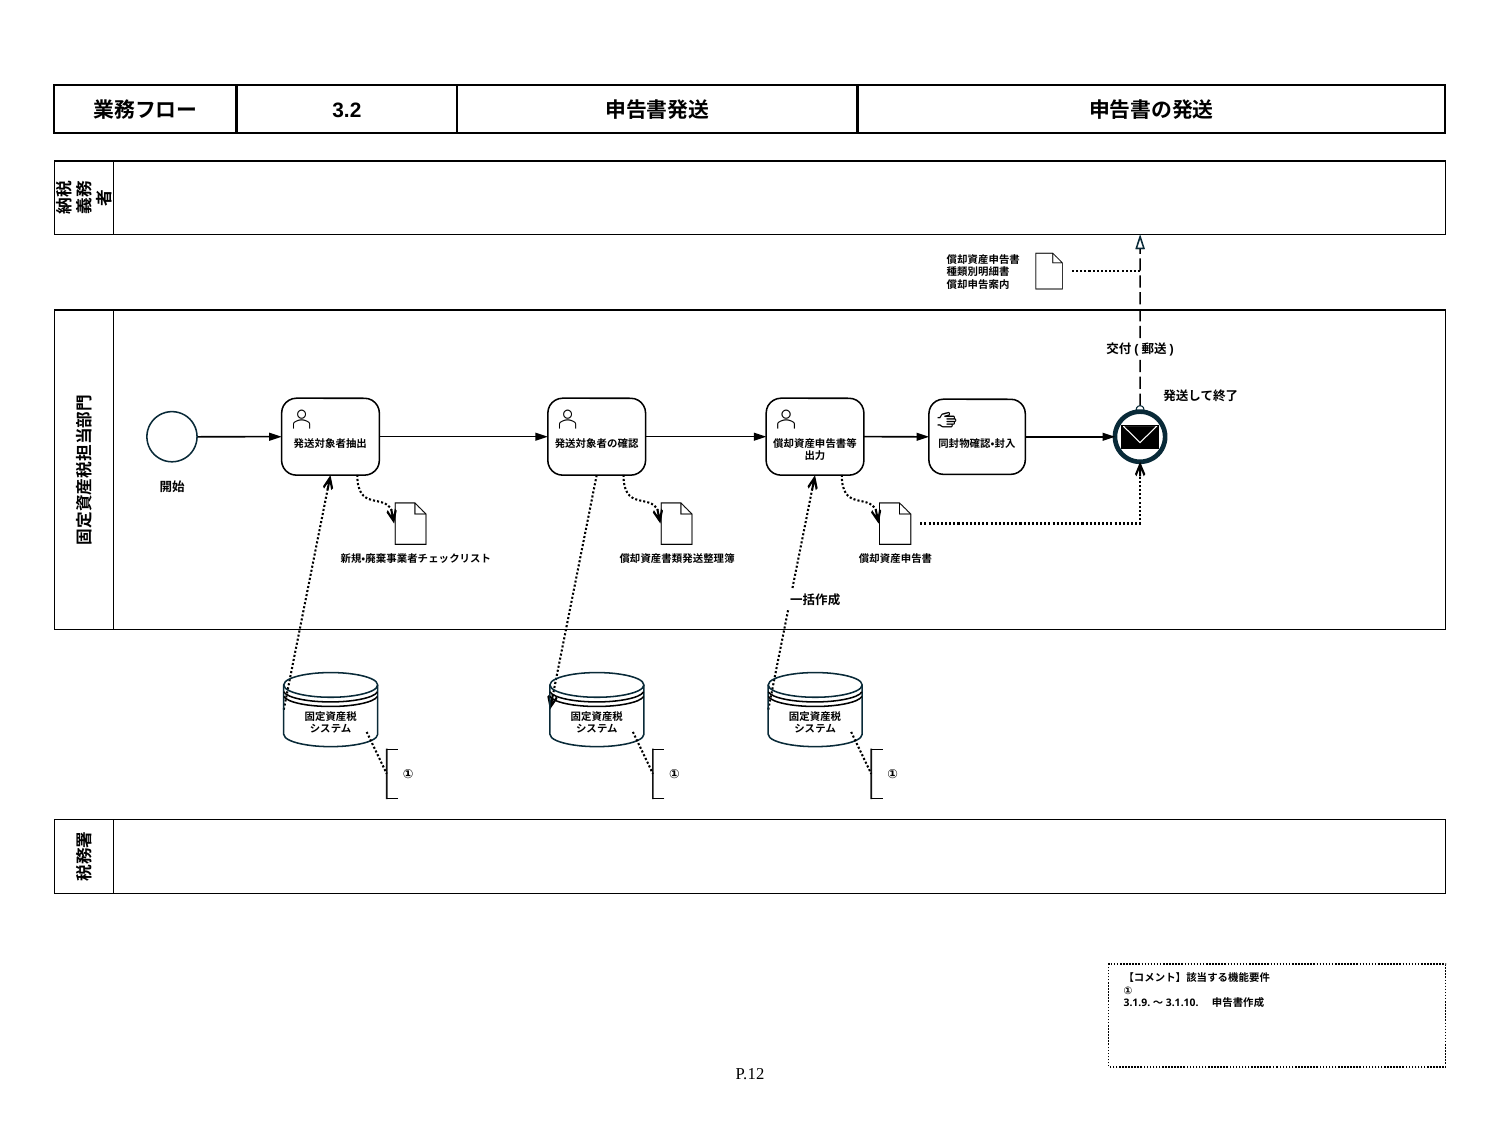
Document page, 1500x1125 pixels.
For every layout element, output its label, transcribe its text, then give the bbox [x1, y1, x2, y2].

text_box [53, 84, 1447, 134]
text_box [1051, 320, 1229, 330]
slide_number P.12 [581, 1042, 919, 1103]
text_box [547, 397, 647, 476]
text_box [356, 474, 468, 592]
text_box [632, 731, 757, 800]
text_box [841, 474, 948, 592]
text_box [928, 398, 1026, 475]
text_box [53, 309, 1447, 631]
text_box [931, 247, 1141, 296]
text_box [53, 160, 1447, 236]
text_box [549, 672, 645, 748]
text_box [282, 672, 379, 748]
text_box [765, 397, 865, 476]
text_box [1114, 411, 1166, 463]
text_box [919, 461, 1141, 525]
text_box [767, 672, 863, 748]
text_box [53, 819, 1447, 894]
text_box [623, 474, 729, 592]
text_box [366, 731, 491, 800]
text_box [281, 397, 380, 476]
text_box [850, 731, 976, 800]
text_box 【コメント】該当する機能要件 ① 3.1.9.～3.1.10. 申告書作成 [1107, 963, 1447, 1069]
